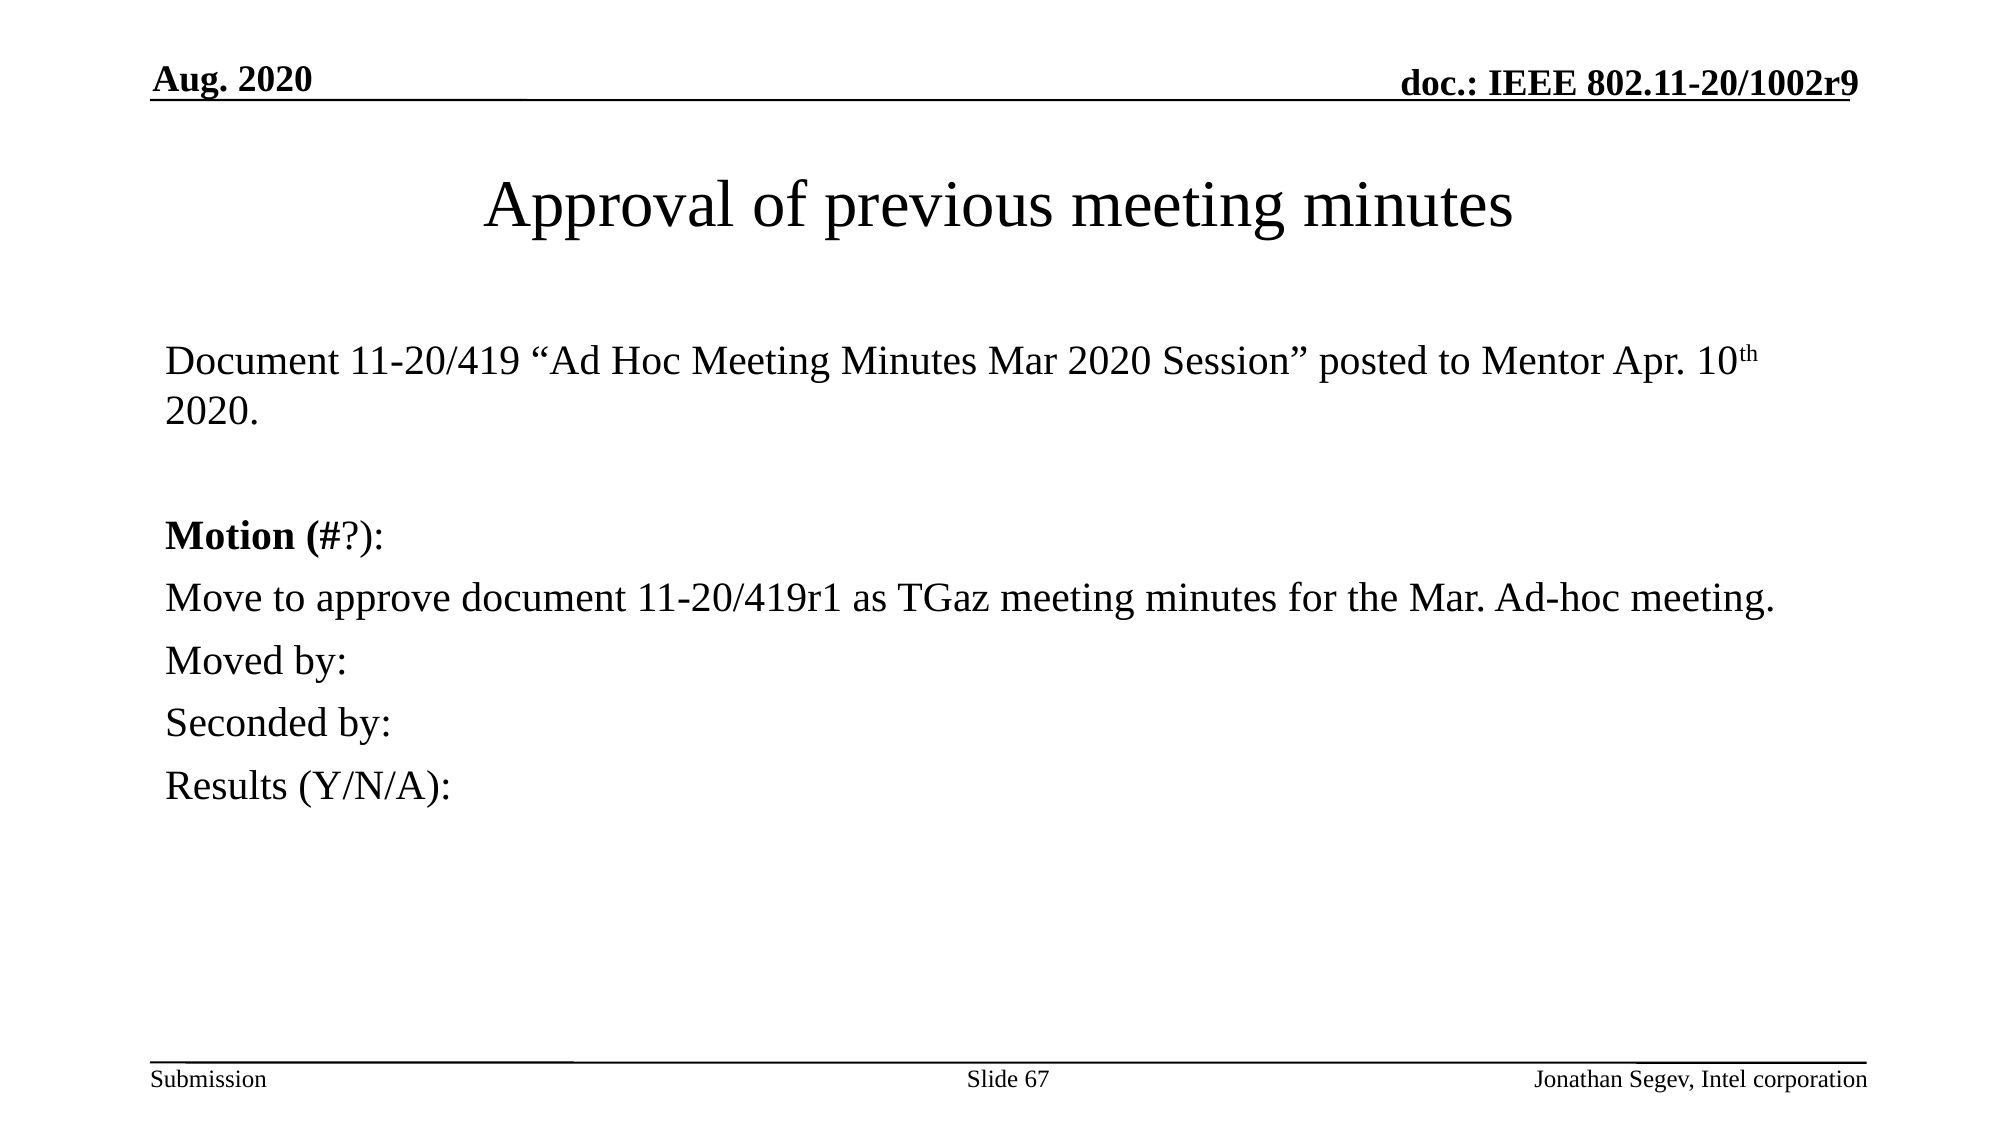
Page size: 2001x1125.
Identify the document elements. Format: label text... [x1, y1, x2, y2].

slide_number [152, 54, 563, 100]
list Document 11-20/419 “Ad Hoc Meeting Minutes Mar 2020 Session” posted to Mentor Apr. 10th 2020. Motion (#?): Move to approve document 11-20/419r1 as TGaz meeting minutes for the Mar. Ad-hoc meeting. Moved by: Seconded by: Results (Y/N/A): [149, 324, 1850, 1000]
footer Jonathan Segev, Intel corporation [1171, 1061, 1869, 1093]
slide_number Slide 67 [950, 1061, 1067, 1123]
title Approval of previous meeting minutes [149, 112, 1850, 288]
